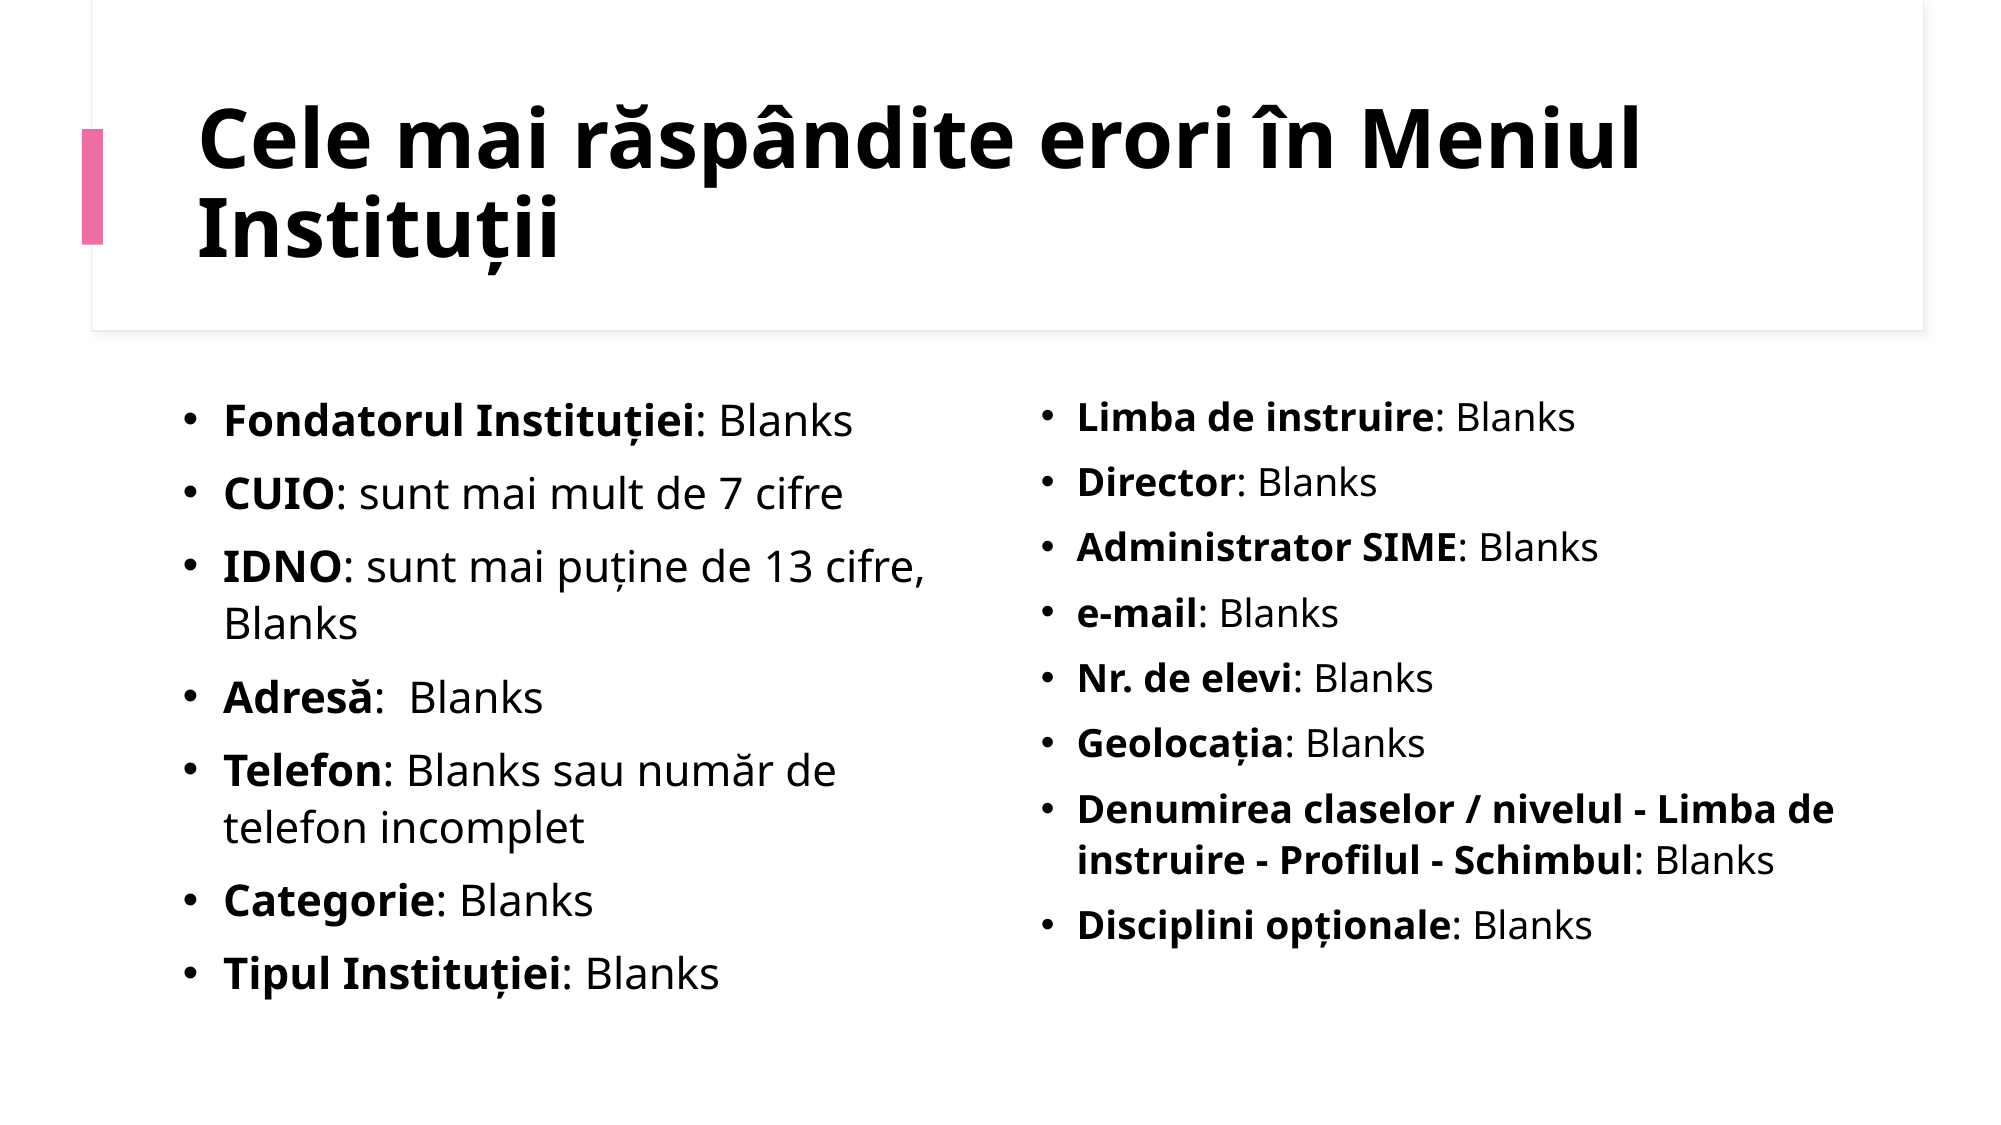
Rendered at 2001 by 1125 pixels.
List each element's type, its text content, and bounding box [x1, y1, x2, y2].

list Limba de instruire: Blanks Director: Blanks Administrator SIME: Blanks e-mail: Blanks Nr. de elevi: Blanks Geolocaţia: Blanks Denumirea claselor / nivelul - Limba de instruire - Profilul - Schimbul: Blanks Disciplini opţionale: Blanks [1025, 379, 1851, 1013]
list Fondatorul Instituţiei: Blanks CUIO: sunt mai mult de 7 cifre IDNO: sunt mai puţine de 13 cifre, Blanks Adresă: Blanks Telefon: Blanks sau număr de telefon incomplet Categorie: Blanks Tipul Instituţiei: Blanks [167, 379, 993, 1013]
title Cele mai răspândite erori în Meniul Instituții [183, 90, 1851, 284]
